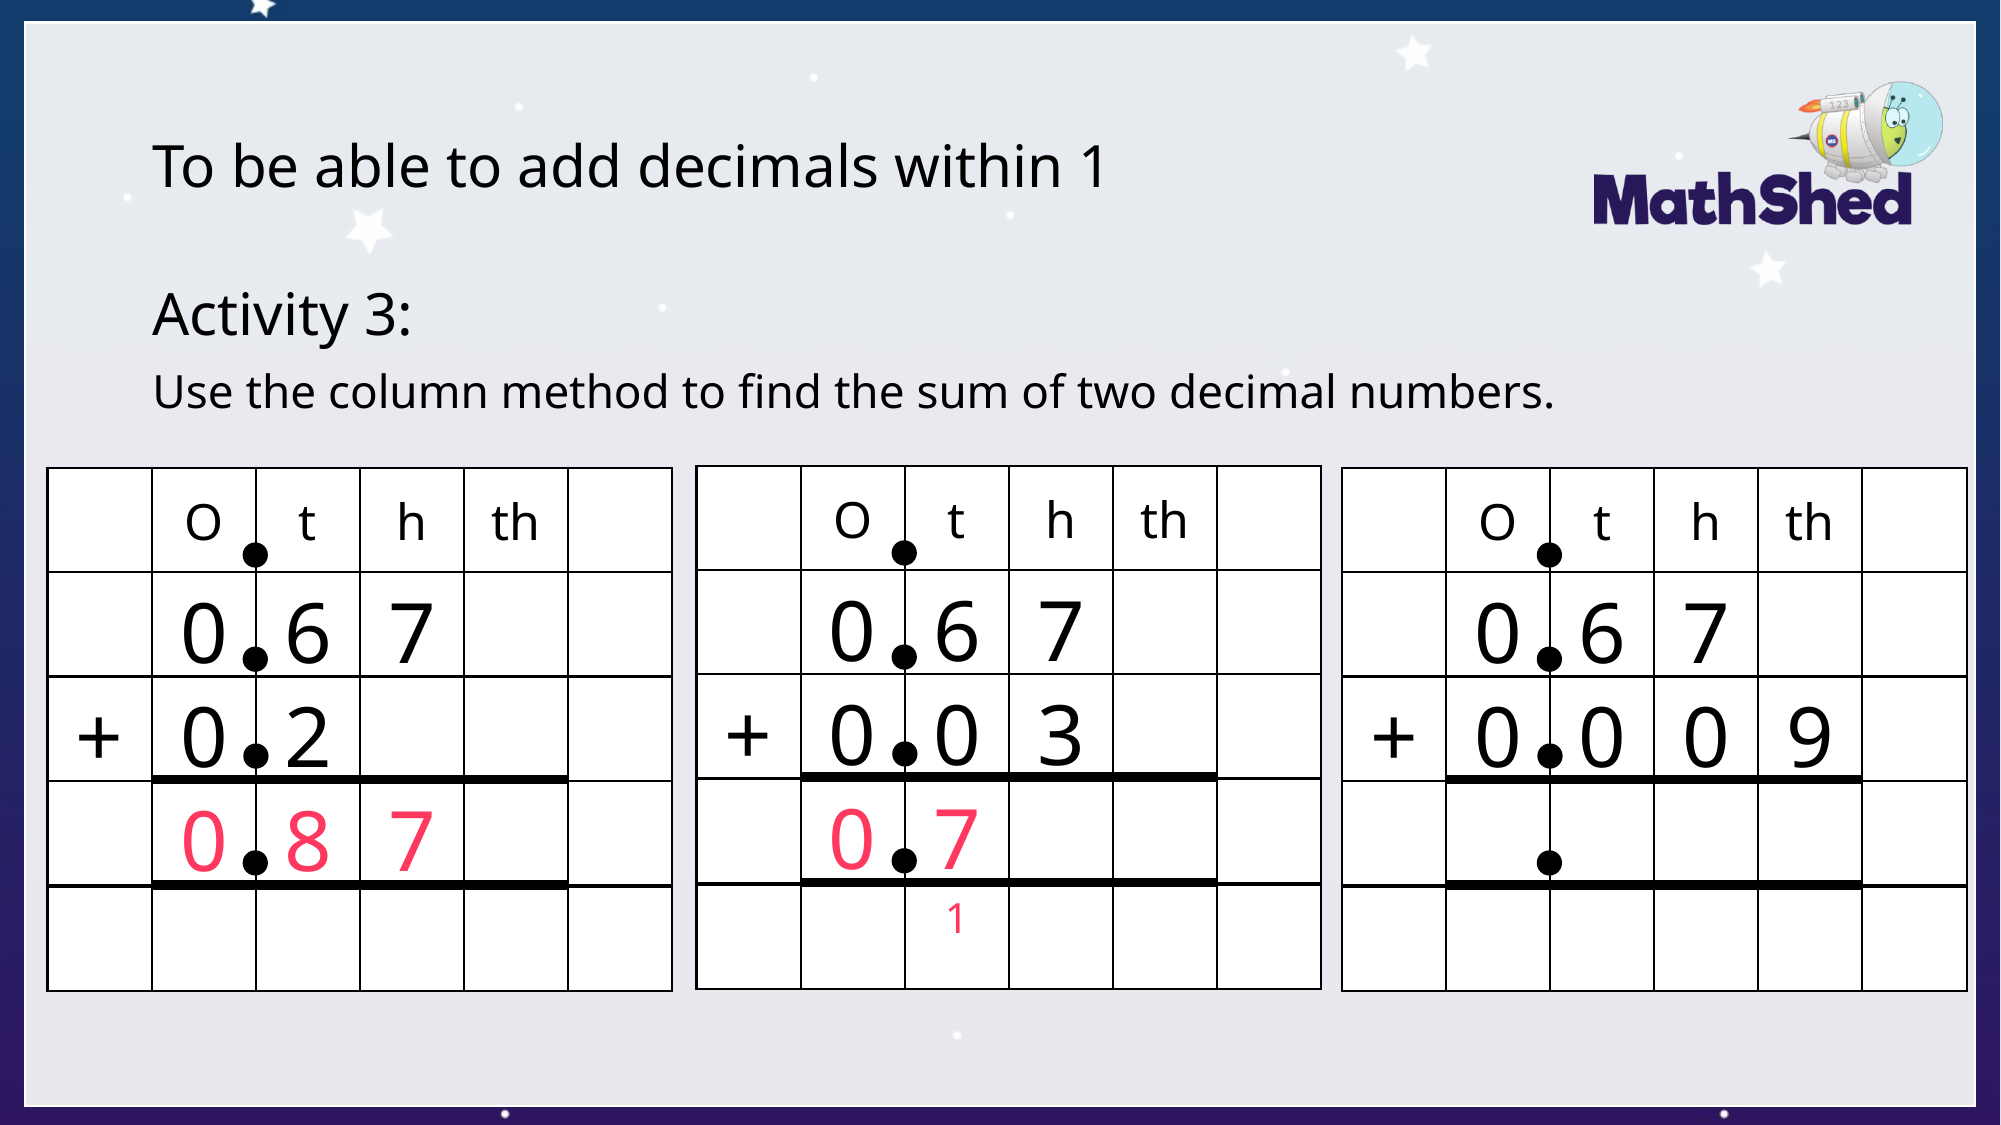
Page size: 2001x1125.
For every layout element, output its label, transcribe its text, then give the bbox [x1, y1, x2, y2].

text_box 3 [1008, 673, 1112, 772]
text_box 0 [1549, 675, 1653, 775]
text_box [891, 540, 917, 566]
text_box [255, 890, 359, 992]
text_box [1341, 571, 1445, 675]
text_box [1008, 782, 1112, 878]
text_box [463, 890, 567, 992]
text_box th [1112, 465, 1216, 569]
text_box [46, 886, 151, 992]
text_box [1757, 784, 1861, 880]
text_box [1341, 780, 1445, 886]
text_box 0 [1445, 675, 1549, 775]
text_box [1653, 784, 1757, 880]
text_box [1653, 890, 1757, 992]
text_box [1549, 890, 1653, 992]
text_box 7 [359, 571, 463, 675]
text_box 0 [904, 673, 1008, 772]
text_box [695, 465, 800, 569]
text_box 6 [1549, 571, 1653, 675]
text_box 7 [1008, 569, 1112, 673]
text_box [1112, 887, 1216, 990]
text_box [695, 569, 800, 673]
text_box [891, 848, 917, 874]
text_box [1216, 884, 1322, 990]
text_box t [1549, 467, 1653, 571]
text_box [1861, 780, 1968, 886]
text_box h [359, 467, 463, 571]
text_box [243, 743, 269, 769]
text_box [1341, 886, 1445, 992]
text_box O [1445, 467, 1549, 571]
text_box + [695, 673, 800, 778]
text_box t [255, 467, 359, 571]
picture [0, 0, 2001, 1125]
text_box [891, 644, 917, 670]
text_box [1536, 646, 1563, 672]
text_box [1536, 850, 1563, 876]
text_box 6 [904, 569, 1008, 673]
text_box 9 [1757, 675, 1861, 775]
text_box O [151, 467, 255, 571]
text_box 0 [1653, 675, 1757, 775]
text_box [1445, 886, 1549, 992]
text_box [1445, 780, 1549, 880]
text_box [567, 675, 673, 780]
text_box [463, 784, 567, 880]
text_box [800, 884, 904, 990]
text_box [1216, 673, 1322, 778]
text_box [567, 571, 673, 675]
text_box t [904, 465, 1008, 569]
text_box [359, 890, 463, 992]
text_box h [1008, 465, 1112, 569]
text_box [1216, 569, 1322, 673]
text_box [892, 741, 918, 767]
text_box [1861, 571, 1968, 675]
text_box [242, 646, 268, 672]
text_box [1112, 782, 1216, 878]
text_box 6 [255, 571, 359, 675]
text_box 0 [800, 569, 904, 673]
text_box 0 [800, 673, 904, 772]
text_box [1112, 673, 1216, 772]
text_box 7 [1653, 571, 1757, 675]
text_box + [1341, 675, 1445, 780]
text_box [1861, 675, 1968, 780]
text_box [567, 467, 673, 571]
text_box [151, 886, 255, 992]
text_box [1861, 467, 1968, 571]
text_box [46, 571, 151, 675]
text_box 0 [151, 571, 255, 675]
text_box [1861, 886, 1968, 992]
text_box 7 [359, 784, 463, 880]
text_box th [1757, 467, 1861, 571]
text_box [695, 884, 800, 990]
text_box [567, 886, 673, 992]
title To be able to add decimals within 1 [137, 59, 1578, 277]
text_box [1549, 784, 1653, 880]
text_box th [463, 467, 567, 571]
text_box [1757, 571, 1861, 675]
text_box [46, 467, 151, 571]
text_box [359, 675, 463, 775]
text_box [1536, 542, 1563, 568]
text_box 0 [1445, 571, 1549, 675]
text_box [1112, 569, 1216, 673]
text_box 0 [151, 780, 255, 880]
text_box [242, 542, 268, 568]
text_box 8 [255, 784, 359, 880]
text_box O [800, 465, 904, 569]
text_box [1216, 465, 1322, 569]
text_box [1537, 743, 1563, 769]
text_box [1008, 887, 1112, 990]
text_box 1 [904, 887, 1008, 990]
text_box [1341, 467, 1445, 571]
text_box 2 [255, 675, 359, 775]
text_box 0 [151, 675, 255, 775]
text_box 7 [904, 782, 1008, 878]
text_box [567, 780, 673, 886]
text_box [463, 571, 567, 675]
text_box [1216, 778, 1322, 884]
text_box [463, 675, 567, 775]
text_box + [46, 675, 151, 780]
text_box 0 [800, 778, 904, 878]
text_box h [1653, 467, 1757, 571]
text_box [1757, 890, 1861, 992]
text_box [242, 850, 268, 876]
text_box [695, 778, 800, 884]
list Activity 3: Use the column method to find the sum of two decimal numbers. [137, 277, 1863, 992]
text_box [46, 780, 151, 886]
